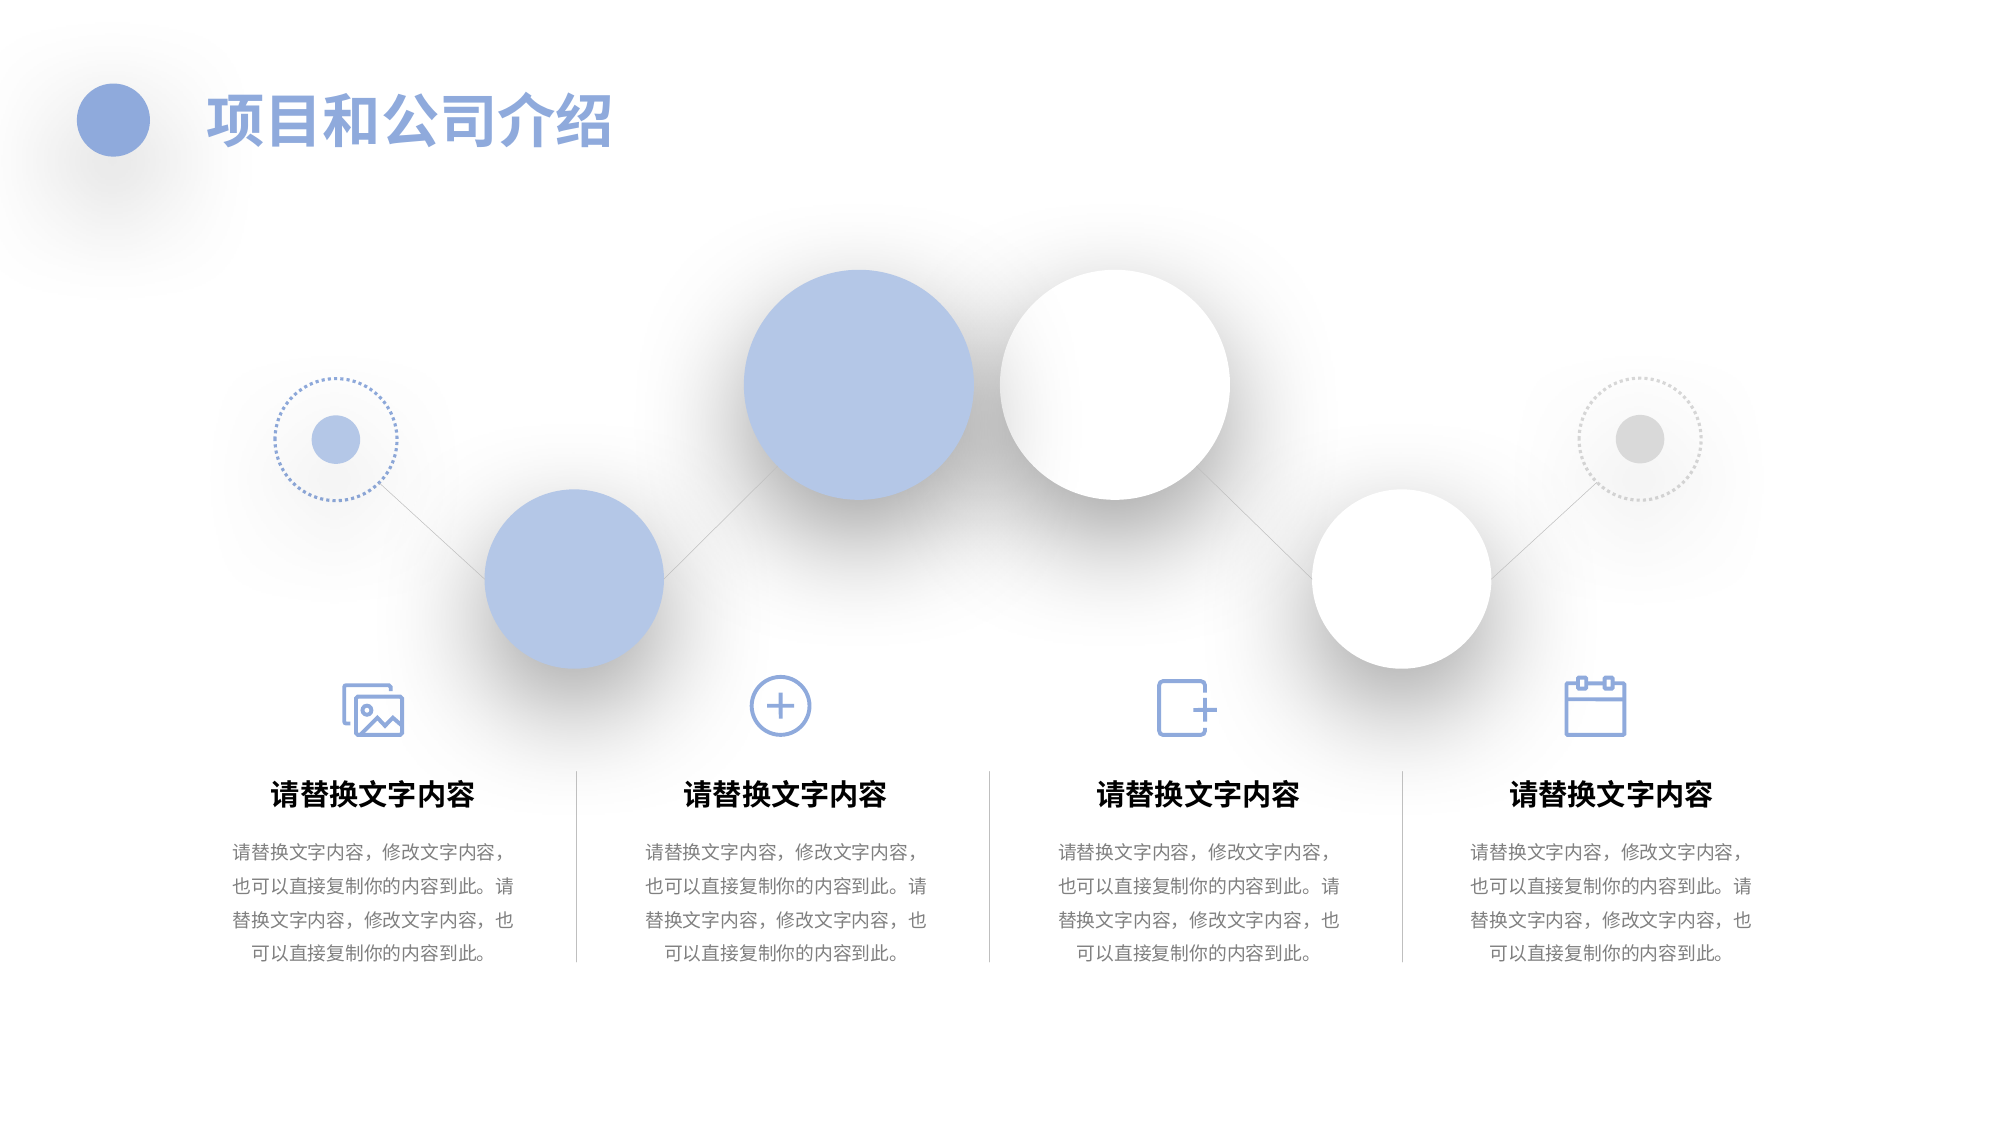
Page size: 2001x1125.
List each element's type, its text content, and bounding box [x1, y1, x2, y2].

text_box 请替换文字内容，修改文字内容，也可以直接复制你的内容到此。请替换文字内容，修改文字内容，也可以直接复制你的内容到此。 [229, 829, 518, 965]
text_box 请替换文字内容 [1471, 776, 1752, 812]
text_box 请替换文字内容，修改文字内容，也可以直接复制你的内容到此。请替换文字内容，修改文字内容，也可以直接复制你的内容到此。 [1467, 829, 1756, 965]
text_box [274, 269, 974, 669]
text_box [999, 269, 1702, 669]
text_box 请替换文字内容 [233, 776, 514, 812]
text_box 请替换文字内容 [1058, 776, 1339, 812]
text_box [751, 676, 810, 735]
text_box 请替换文字内容，修改文字内容，也可以直接复制你的内容到此。请替换文字内容，修改文字内容，也可以直接复制你的内容到此。 [1054, 829, 1343, 965]
text_box 项目和公司介绍 [191, 77, 726, 162]
text_box [75, 82, 152, 158]
text_box 请替换文字内容，修改文字内容，也可以直接复制你的内容到此。请替换文字内容，修改文字内容，也可以直接复制你的内容到此。 [642, 829, 930, 965]
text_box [344, 685, 403, 735]
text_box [1159, 681, 1217, 735]
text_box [1566, 677, 1625, 735]
text_box 请替换文字内容 [646, 776, 926, 812]
